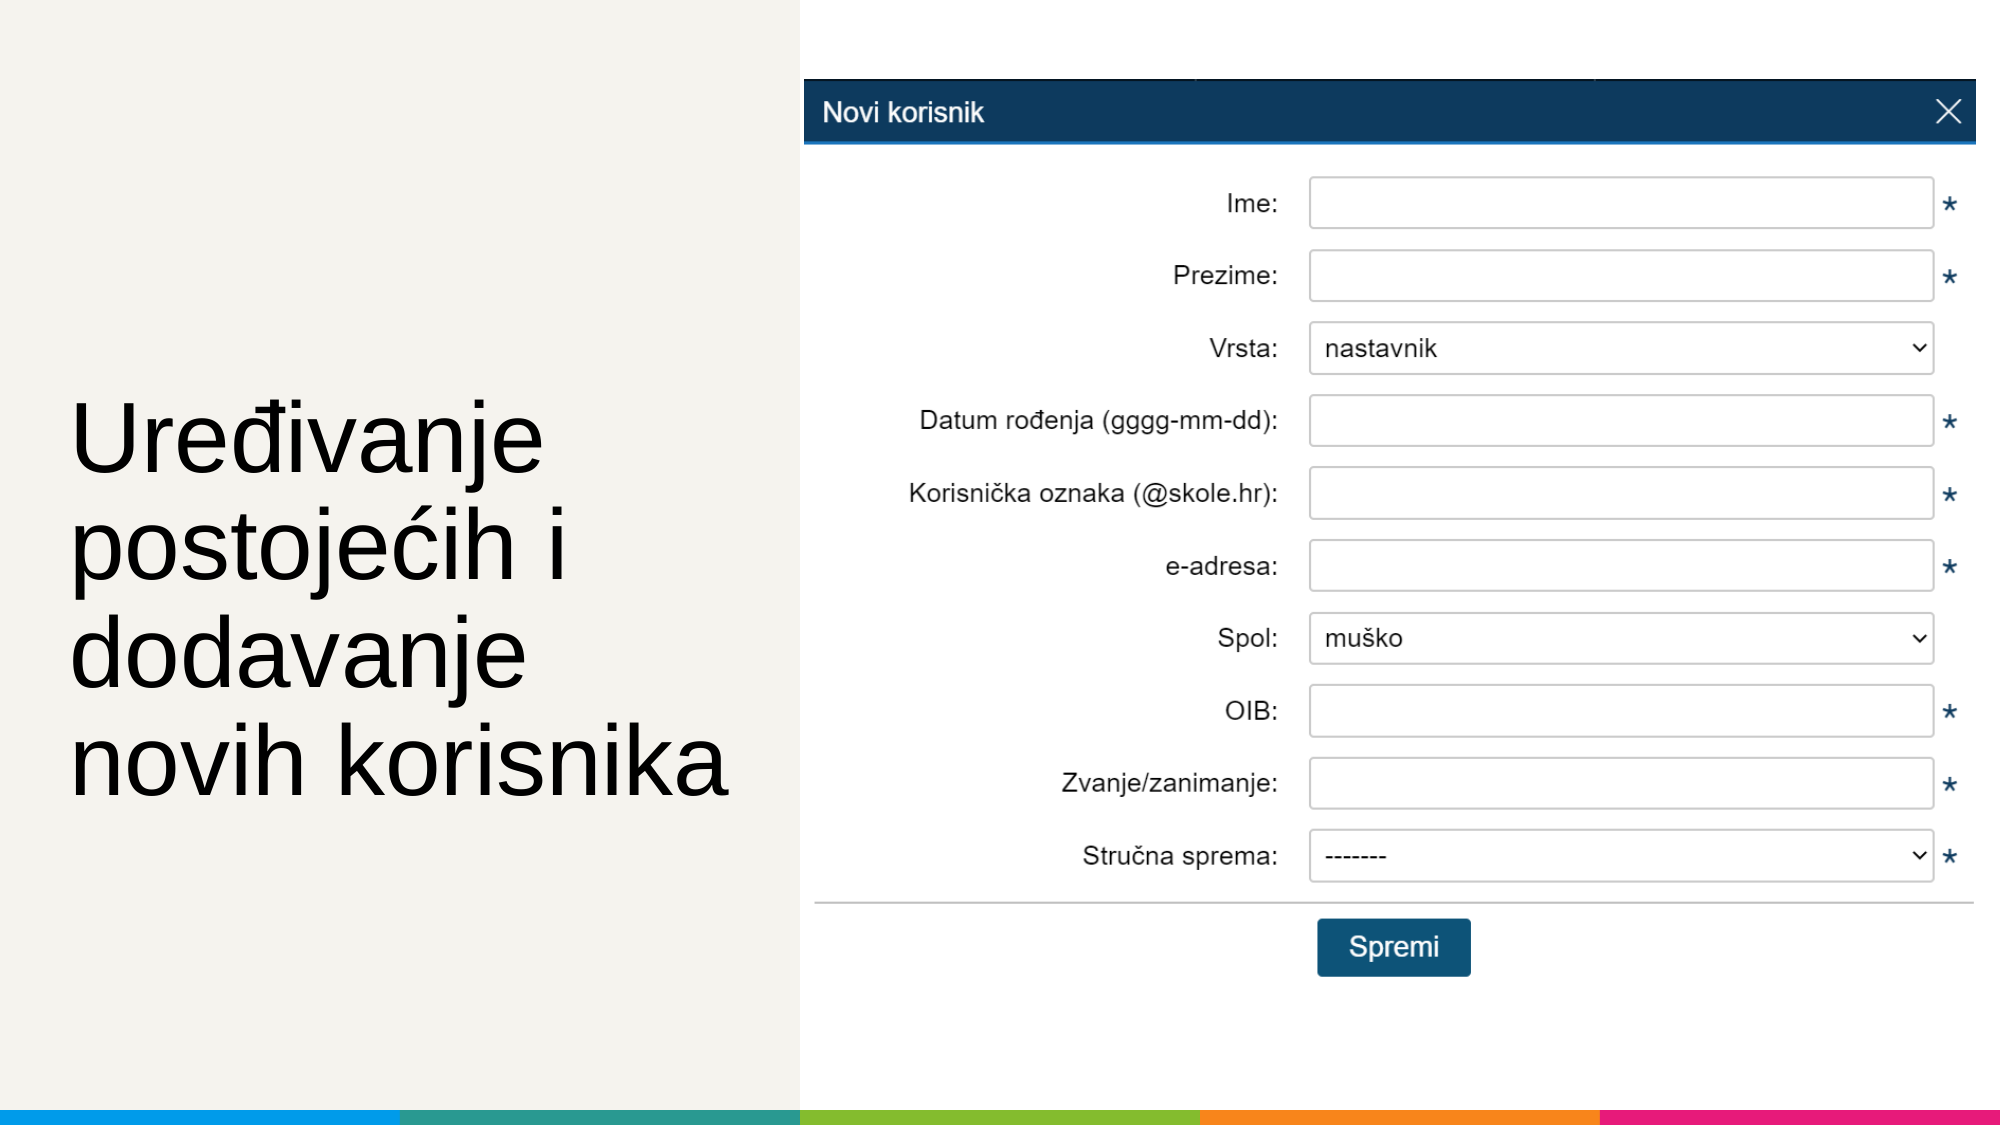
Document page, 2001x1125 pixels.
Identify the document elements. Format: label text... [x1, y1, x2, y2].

picture [804, 78, 1976, 982]
title Uređivanje postojećih i dodavanje novih korisnika [54, 562, 753, 825]
